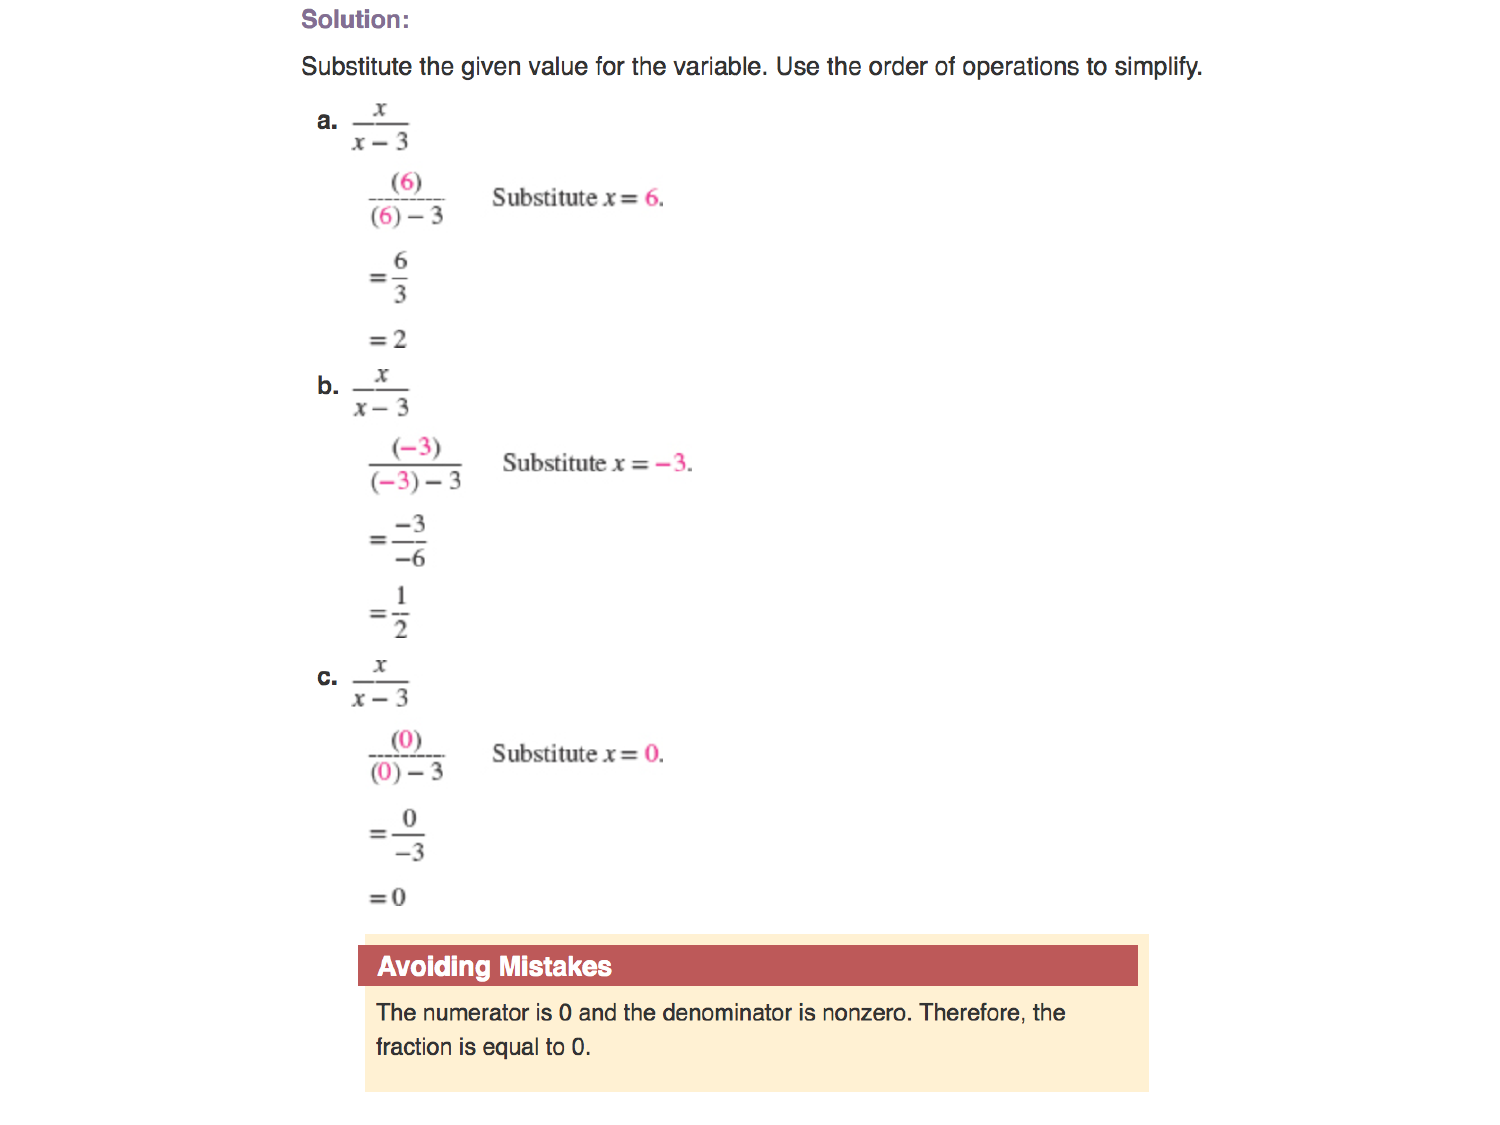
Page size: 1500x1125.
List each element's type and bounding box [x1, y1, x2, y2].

list [0, 0, 1500, 1099]
